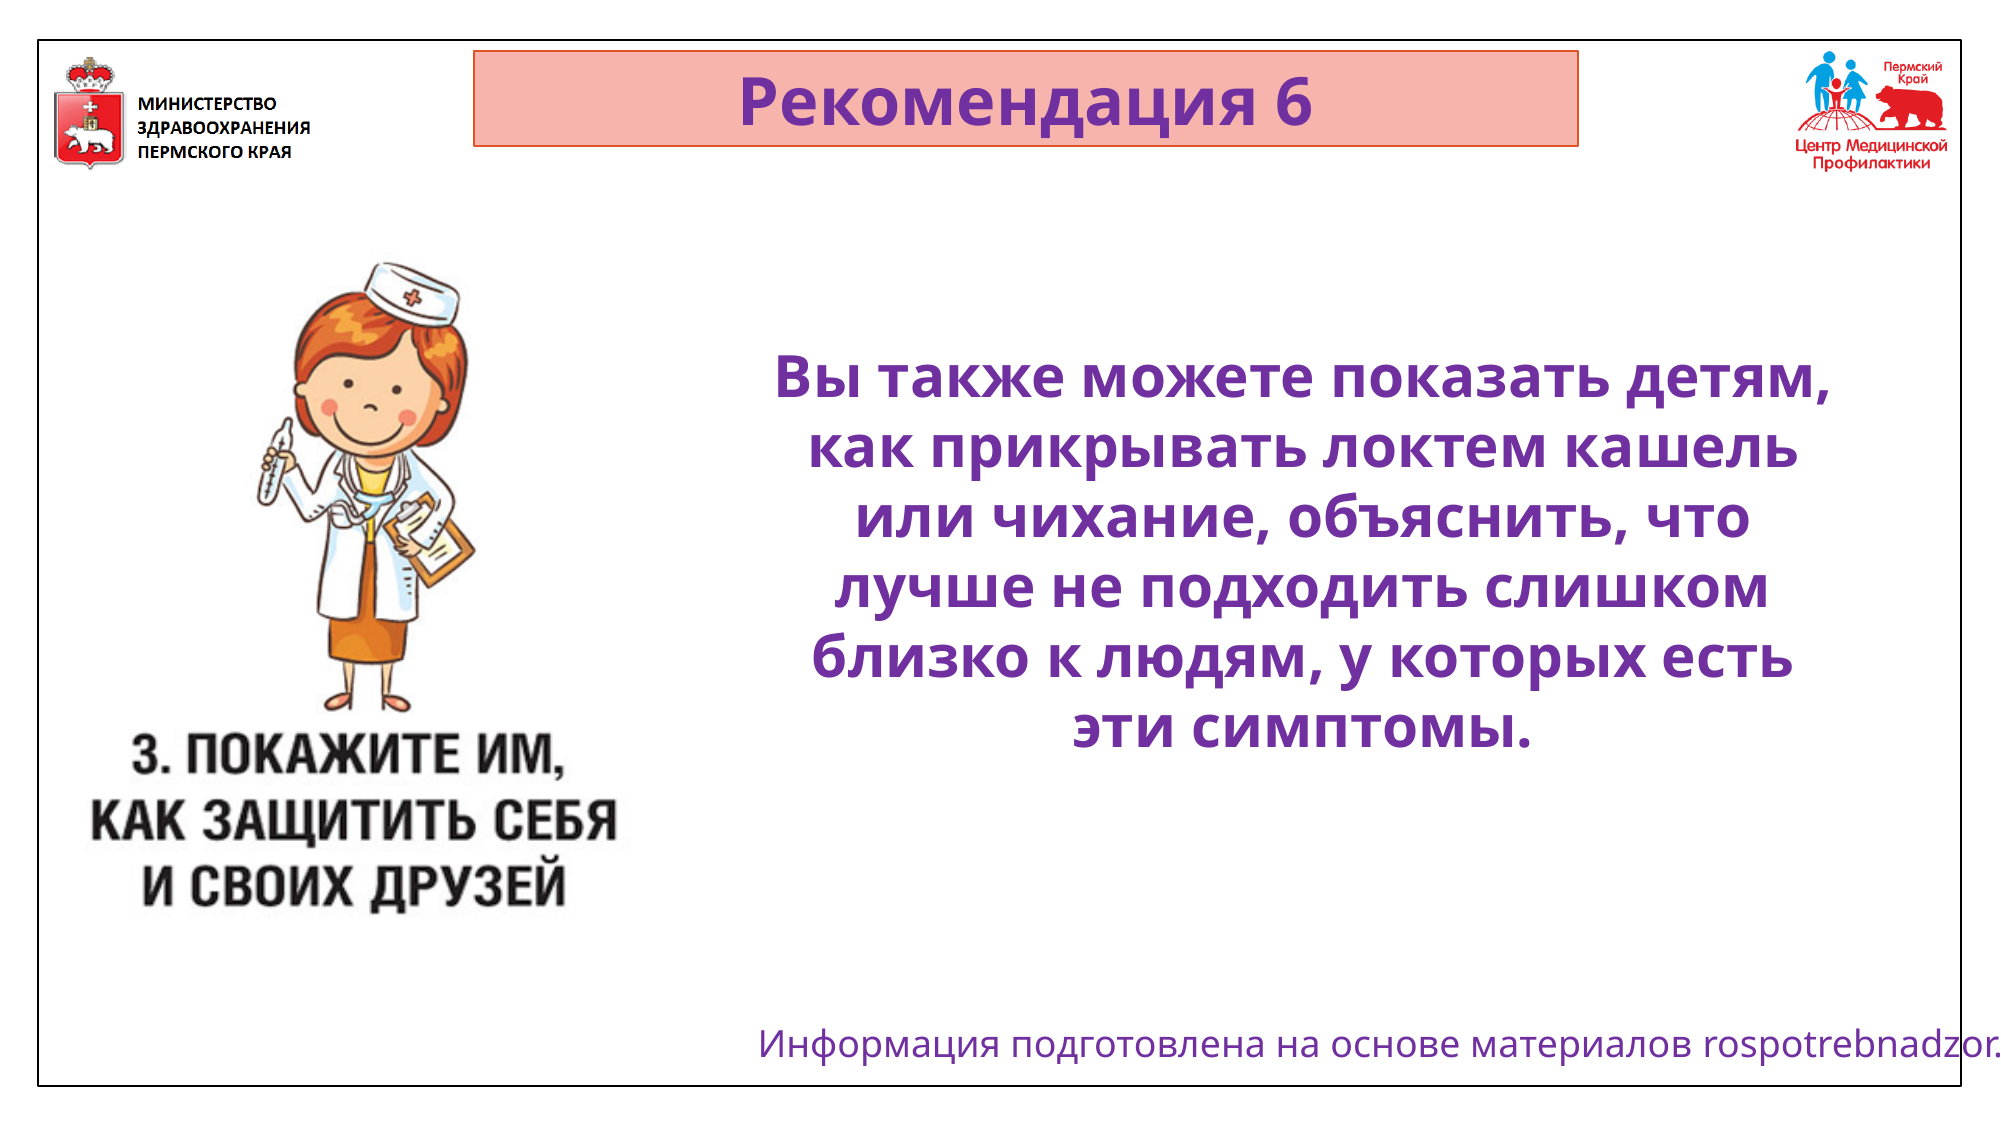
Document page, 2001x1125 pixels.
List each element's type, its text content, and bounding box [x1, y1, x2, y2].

picture [40, 51, 334, 190]
text_box Рекомендация 6 [473, 50, 1579, 147]
picture [83, 248, 632, 918]
picture [1796, 51, 1947, 173]
text_box Информация подготовлена на основе материалов rospotrebnadzor.ru [742, 1012, 2000, 1073]
text_box Вы также можете показать детям, как прикрывать локтем кашель или чихание, объяснить, что лучше не подходить слишком близко к людям, у которых есть эти симптомы. [748, 332, 1859, 767]
